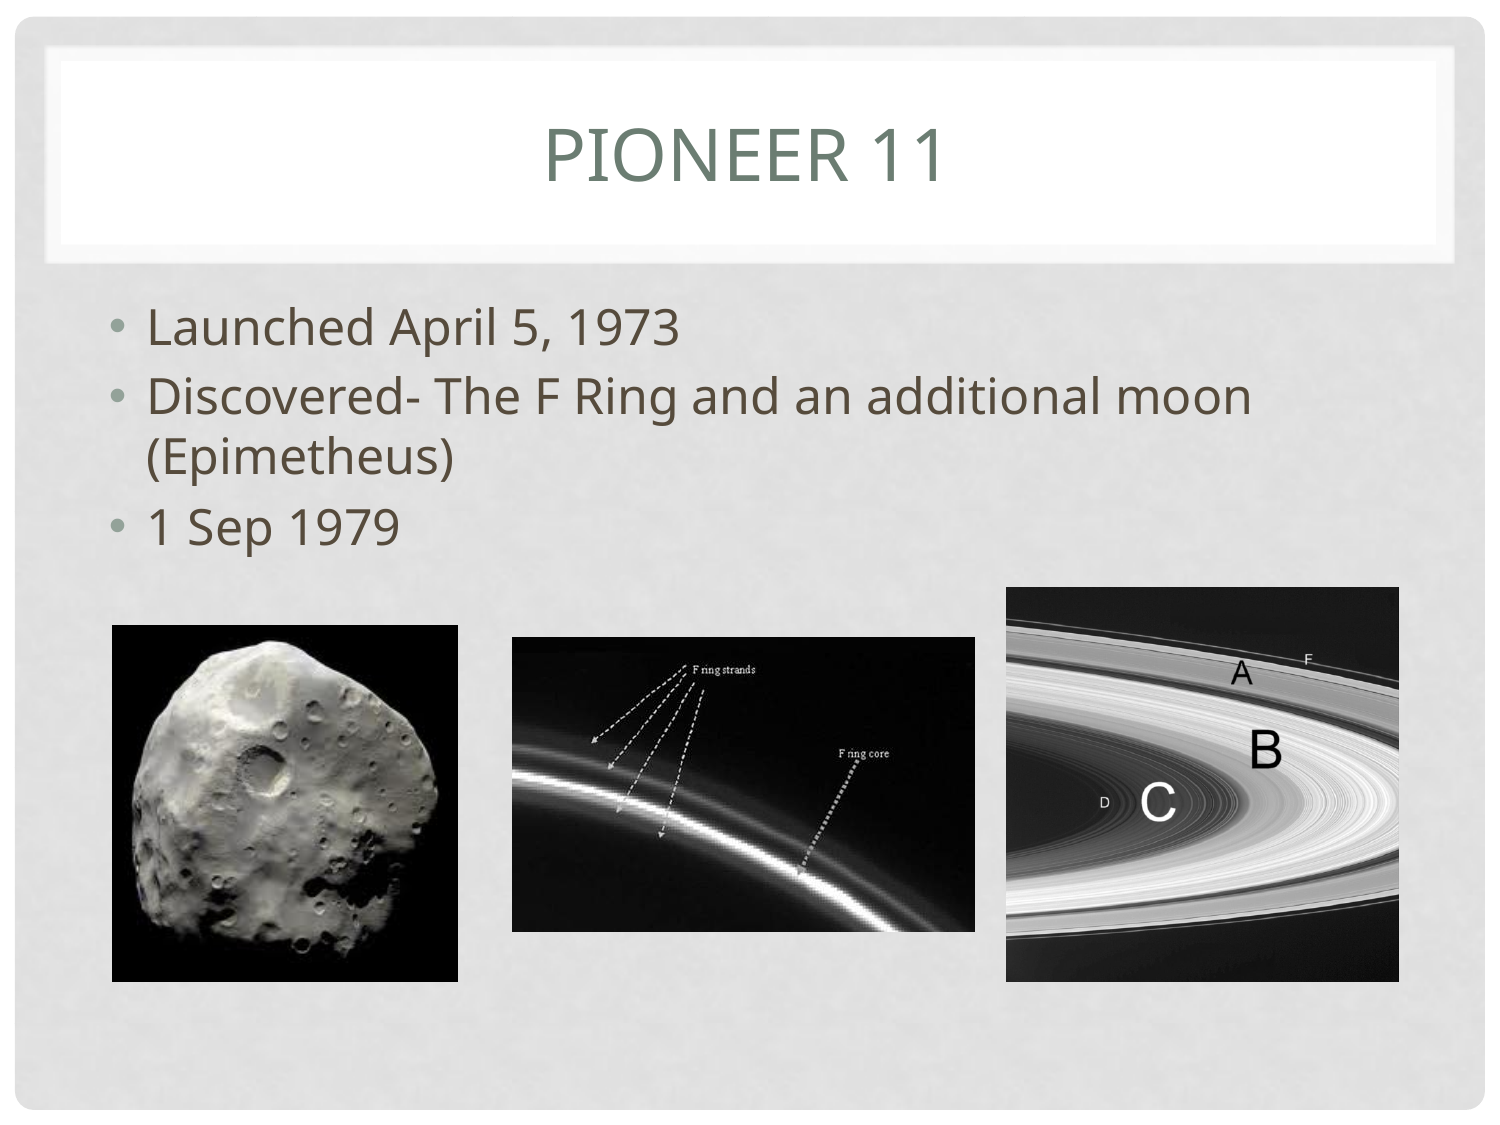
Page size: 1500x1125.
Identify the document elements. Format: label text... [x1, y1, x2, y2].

list Launched April 5, 1973 Discovered- The F Ring and an additional moon (Epimetheus) 1 Sep 1979 [75, 287, 1425, 1005]
title Pioneer 11 [69, 66, 1425, 238]
picture [112, 625, 459, 982]
picture [512, 637, 976, 932]
picture [1006, 587, 1399, 982]
